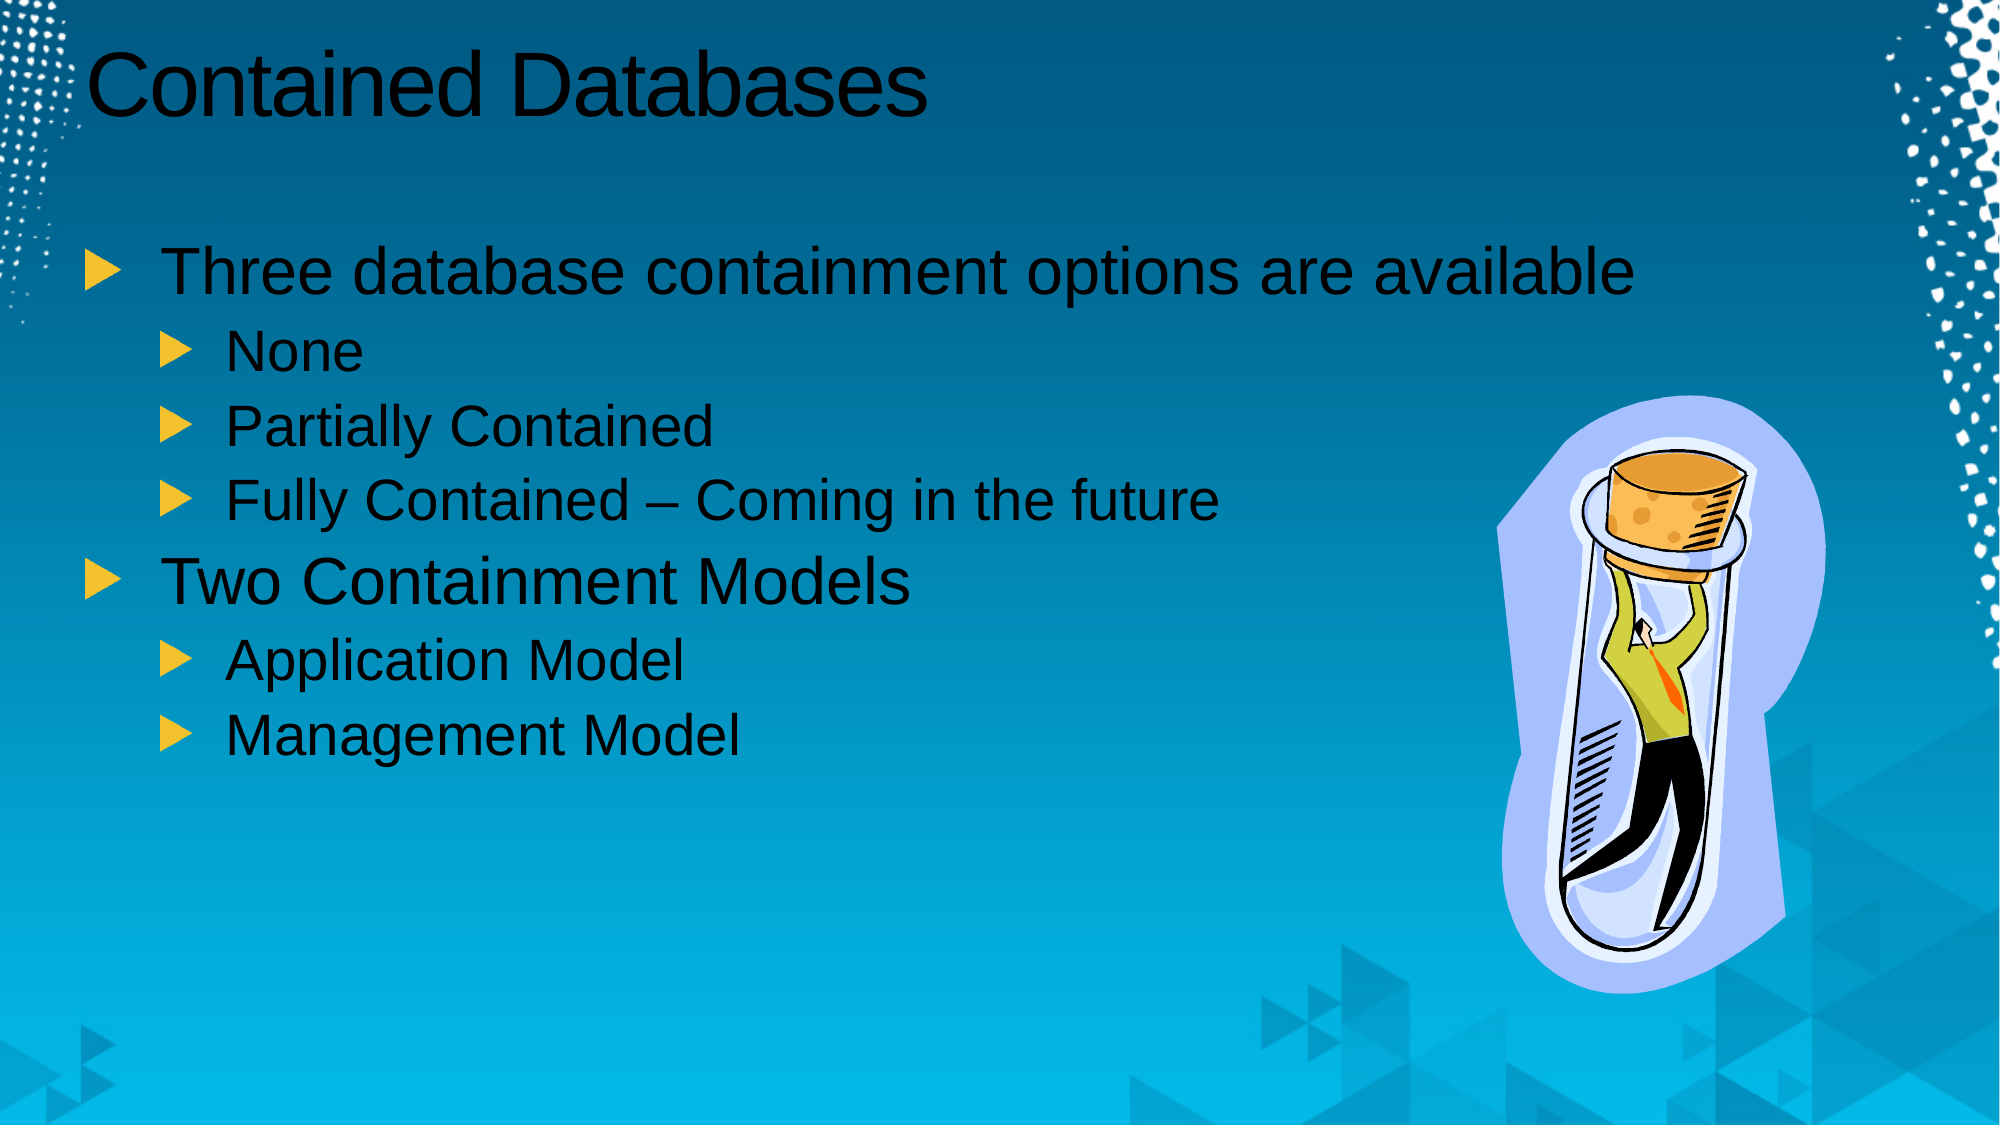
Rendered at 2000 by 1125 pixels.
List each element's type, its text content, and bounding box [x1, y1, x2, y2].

picture [1919, 226, 1928, 238]
picture [17, 129, 23, 136]
title Contained Databases [85, 37, 1914, 138]
picture [1971, 412, 1979, 424]
picture [1939, 190, 1948, 195]
picture [1994, 373, 2000, 383]
picture [1981, 575, 1996, 590]
picture [1975, 260, 1987, 271]
picture [1956, 429, 1970, 446]
picture [31, 15, 39, 23]
picture [1980, 445, 1988, 454]
list Three database containment options are available None Partially Contained Fully Contained – Coming in the future Two Containment Models Application Model Management Model [85, 237, 1914, 799]
picture [1965, 464, 1979, 475]
picture [1967, 231, 1976, 239]
picture [161, 481, 190, 515]
picture [1931, 287, 1944, 302]
picture [33, 117, 40, 124]
picture [1992, 656, 2000, 669]
picture [1963, 334, 1973, 339]
picture [1947, 221, 1957, 225]
picture [56, 48, 63, 55]
picture [1941, 320, 1953, 331]
picture [1984, 342, 1993, 352]
picture [1983, 291, 1995, 299]
picture [1950, 168, 1959, 178]
picture [46, 17, 54, 24]
picture [1975, 542, 1987, 558]
picture [1936, 240, 1946, 245]
picture [1975, 311, 1983, 319]
picture [1988, 476, 1997, 485]
picture [161, 716, 190, 750]
picture [13, 41, 21, 48]
picture [35, 88, 42, 95]
picture [1952, 118, 1963, 128]
picture [161, 407, 190, 441]
picture [2, 25, 8, 33]
picture [1941, 135, 1949, 147]
picture [30, 28, 38, 37]
picture [1955, 301, 1965, 308]
picture [17, 27, 23, 34]
picture [1960, 484, 1968, 491]
picture [1991, 426, 2000, 433]
picture [1932, 107, 1940, 114]
picture [1916, 177, 1928, 186]
picture [48, 2, 56, 9]
picture [161, 641, 190, 675]
picture [1994, 268, 2000, 283]
picture [1956, 251, 1966, 256]
picture [1935, 340, 1945, 349]
picture [161, 332, 190, 366]
picture [86, 559, 119, 598]
picture [24, 73, 32, 78]
picture [1950, 0, 2000, 253]
picture [1970, 176, 1982, 188]
picture [1927, 257, 1935, 271]
picture [34, 102, 42, 111]
picture [1992, 556, 2000, 571]
picture [1497, 396, 1825, 993]
picture [33, 0, 42, 8]
picture [1984, 525, 1996, 536]
picture [1975, 493, 1987, 507]
picture [1982, 393, 1990, 403]
picture [1941, 85, 1954, 96]
picture [1966, 281, 1974, 291]
picture [1973, 362, 1981, 372]
picture [1936, 3, 1948, 14]
picture [1945, 271, 1954, 277]
picture [1950, 351, 1962, 361]
picture [44, 45, 49, 53]
picture [1945, 31, 1957, 47]
picture [28, 43, 35, 53]
picture [11, 70, 17, 78]
picture [44, 31, 52, 39]
picture [1908, 145, 1918, 157]
picture [38, 74, 45, 80]
picture [1930, 155, 1938, 167]
picture [58, 33, 65, 41]
picture [1950, 398, 1960, 414]
picture [1928, 209, 1935, 216]
picture [1994, 323, 2000, 330]
picture [27, 57, 34, 66]
picture [1958, 201, 1968, 206]
picture [11, 55, 18, 63]
picture [86, 250, 119, 289]
picture [1967, 514, 1977, 527]
picture [1991, 604, 2000, 621]
picture [19, 0, 29, 6]
picture [1963, 382, 1970, 392]
picture [1960, 148, 1973, 158]
picture [1943, 370, 1953, 383]
picture [1985, 628, 1994, 637]
